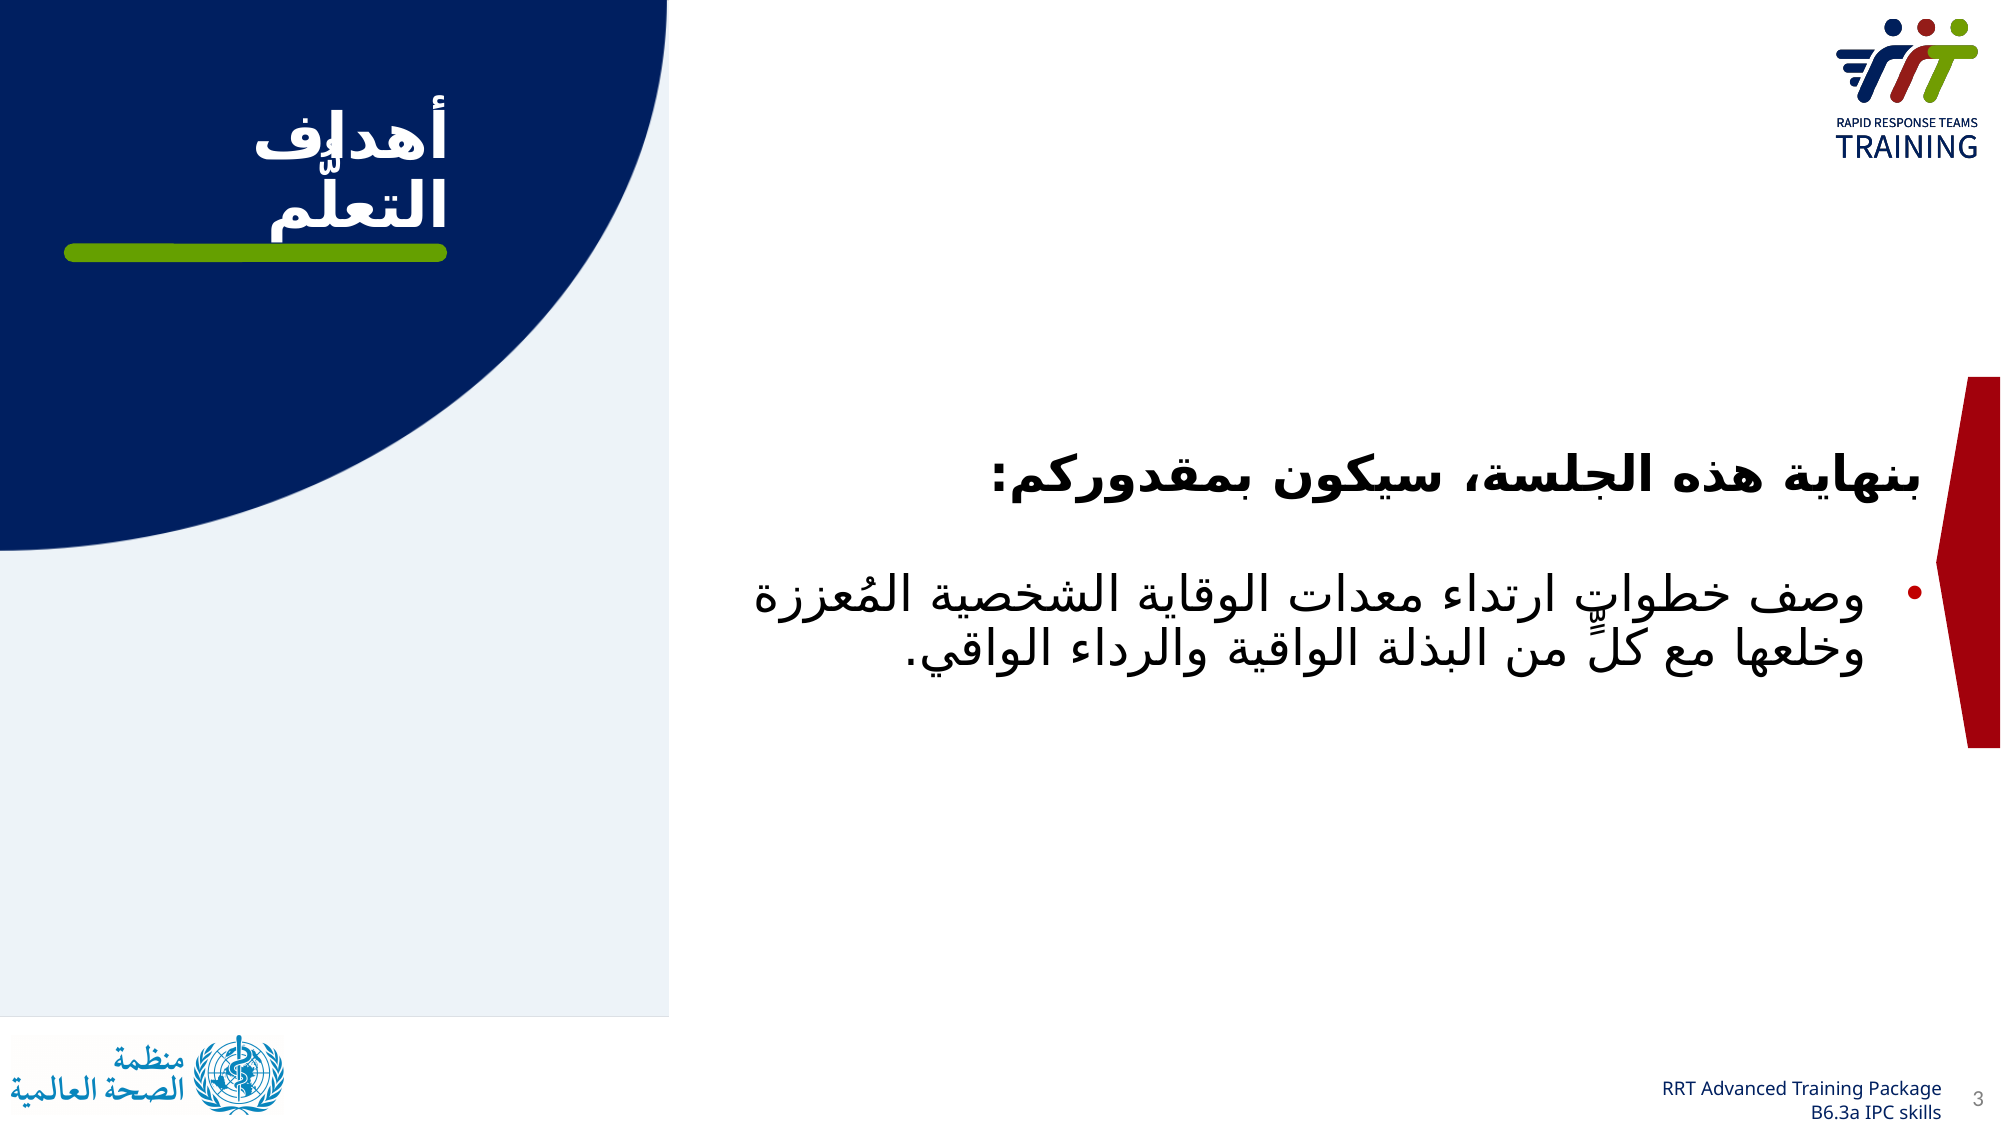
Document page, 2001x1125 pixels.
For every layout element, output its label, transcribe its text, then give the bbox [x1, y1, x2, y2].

title أهداف التعلُّم [58, 102, 451, 242]
list بنهاية هذه الجلسة، سيكون بمقدوركم: وصف خطوات ارتداء معدات الوقاية الشخصية المُعززة وخلعها مع كلٍّ من البذلة الواقية والرداء الواقي. [695, 349, 1932, 776]
picture [241, 1050, 247, 1059]
picture [0, 0, 669, 1018]
picture [11, 1035, 284, 1115]
picture [1835, 19, 1978, 167]
